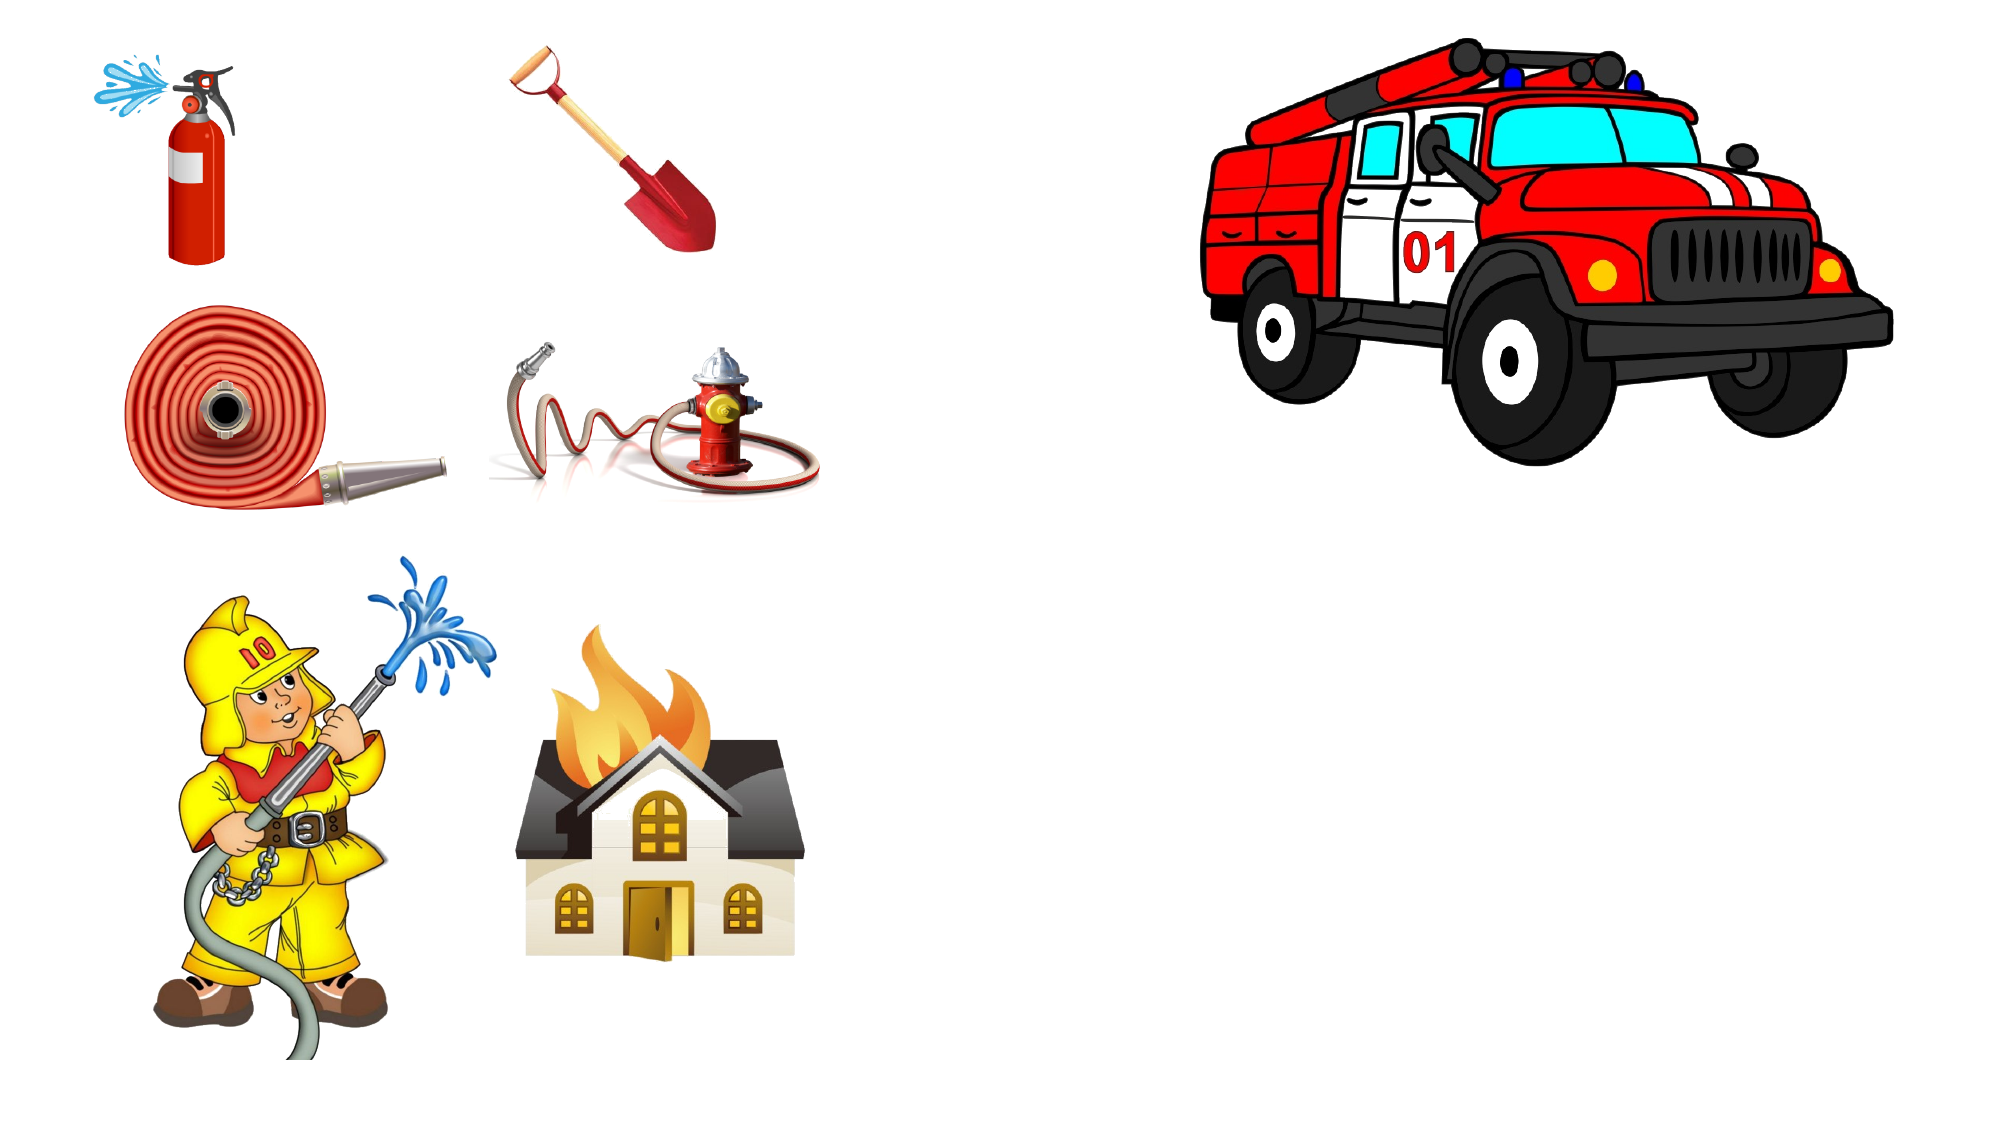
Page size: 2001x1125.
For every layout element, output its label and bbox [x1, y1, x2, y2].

picture [0, 39, 329, 280]
picture [142, 547, 507, 1060]
picture [511, 609, 816, 966]
picture [122, 301, 447, 516]
picture [489, 293, 824, 545]
picture [458, 0, 749, 291]
picture [1148, 0, 1945, 482]
